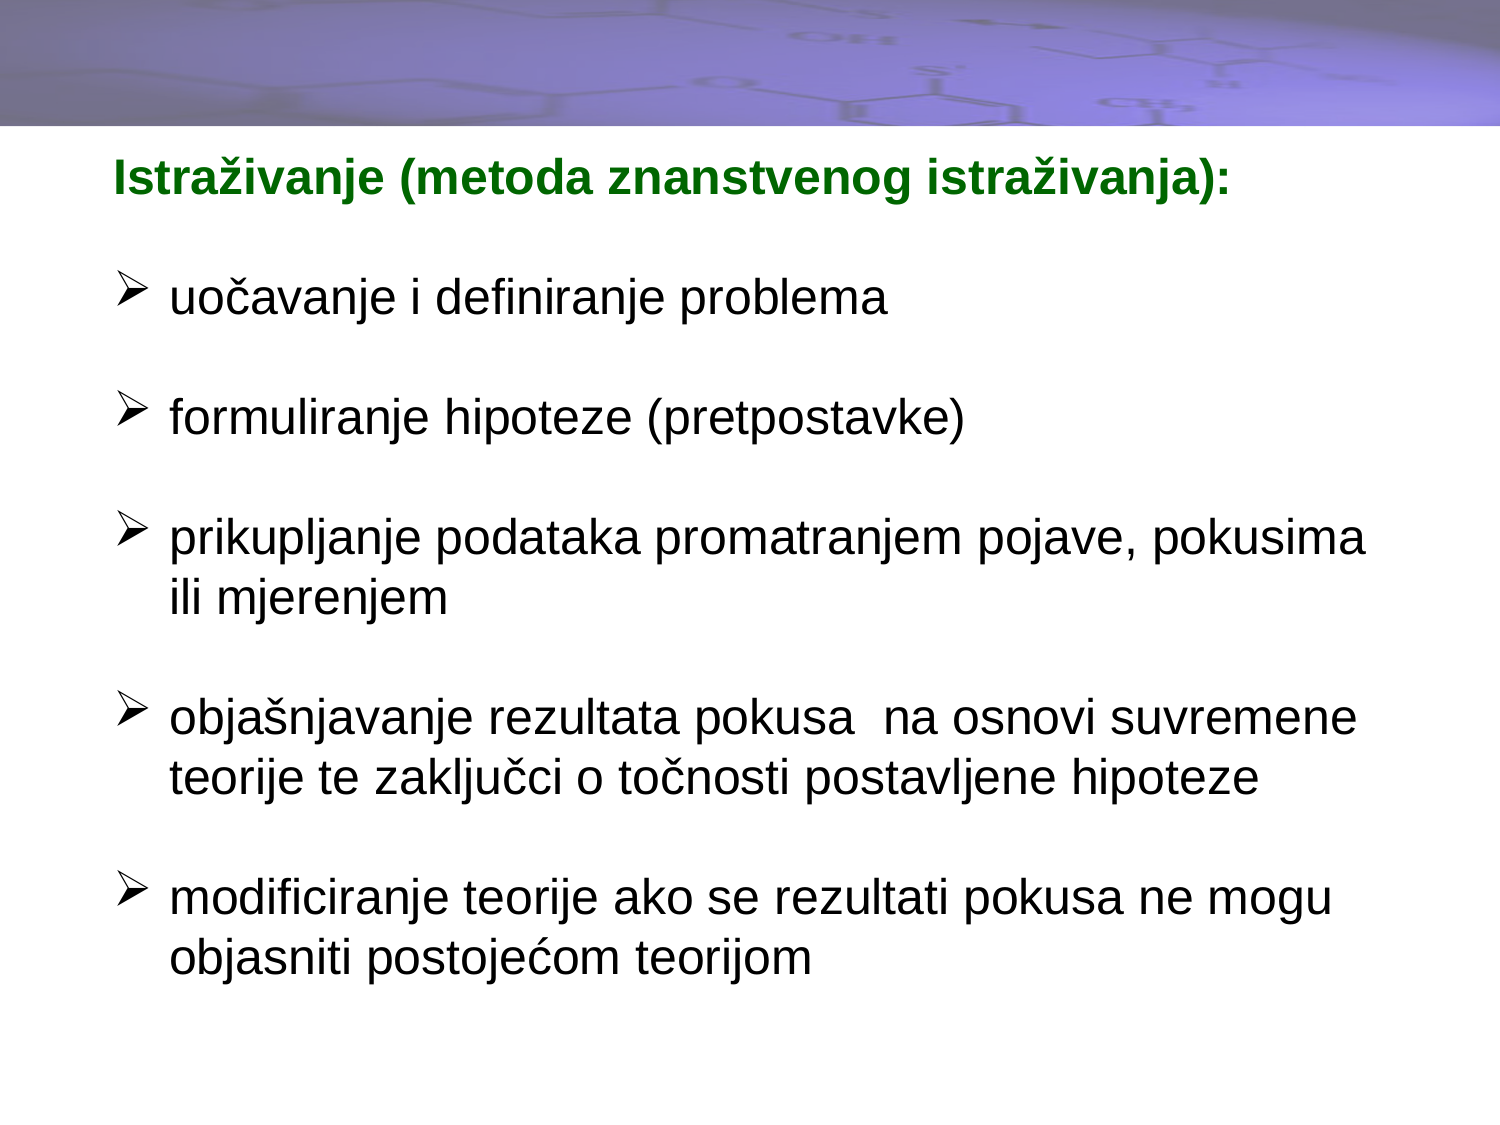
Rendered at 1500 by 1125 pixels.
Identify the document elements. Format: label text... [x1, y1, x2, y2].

text_box Istraživanje (metoda znanstvenog istraživanja): uočavanje i definiranje problema formuliranje hipoteze (pretpostavke) prikupljanje podataka promatranjem pojave, pokusima ili mjerenjem objašnjavanje rezultata pokusa na osnovi suvremene teorije te zaključci o točnosti postavljene hipoteze modificiranje teorije ako se rezultati pokusa ne mogu objasniti postojećom teorijom [98, 137, 1388, 1052]
